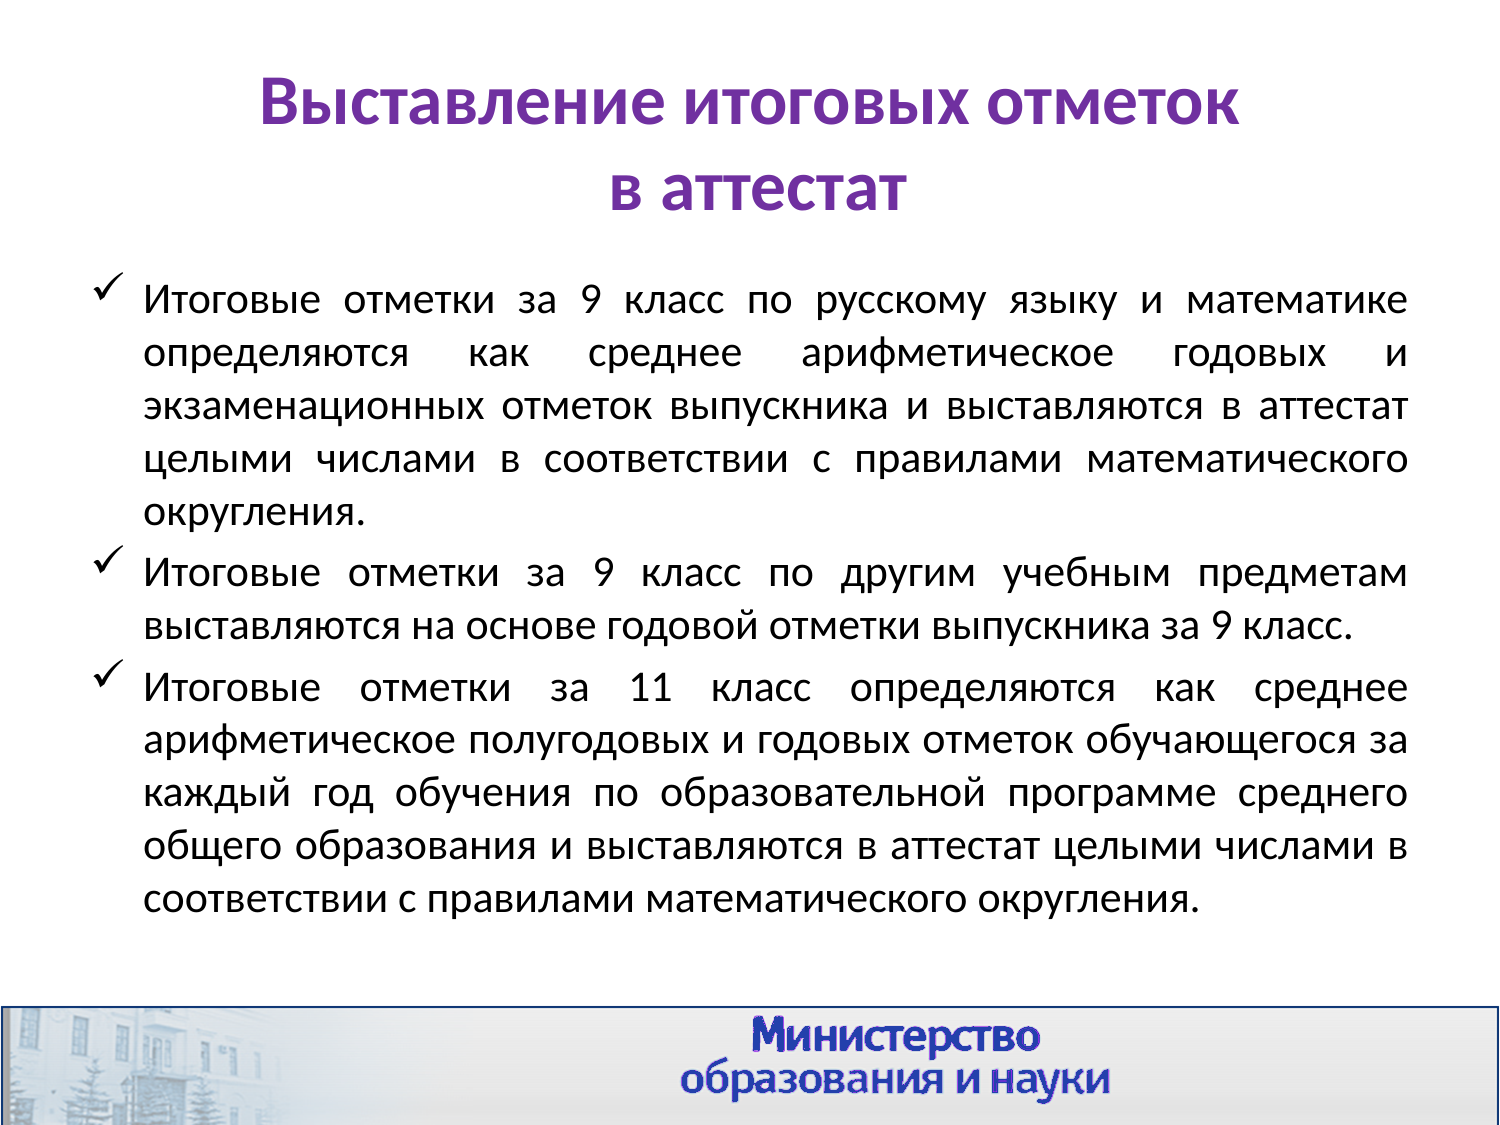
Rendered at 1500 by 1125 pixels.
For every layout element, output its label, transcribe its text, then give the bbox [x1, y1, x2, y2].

picture [0, 1004, 1500, 1125]
list Итоговые отметки за 9 класс по русскому языку и математике определяются как среднее арифметическое годовых и экзаменационных отметок выпускника и выставляются в аттестат целыми числами в соответствии с правилами математического округления. Итоговые отметки за 9 класс по другим учебным предметам выставляются на основе годовой отметки выпускника за 9 класс. Итоговые отметки за 11 класс определяются как среднее арифметическое полугодовых и годовых отметок обучающегося за каждый год обучения по образовательной программе среднего общего образования и выставляются в аттестат целыми числами в соответствии с правилами математического округления. [75, 262, 1425, 1003]
title Выставление итоговых отметок в аттестат [75, 45, 1425, 233]
